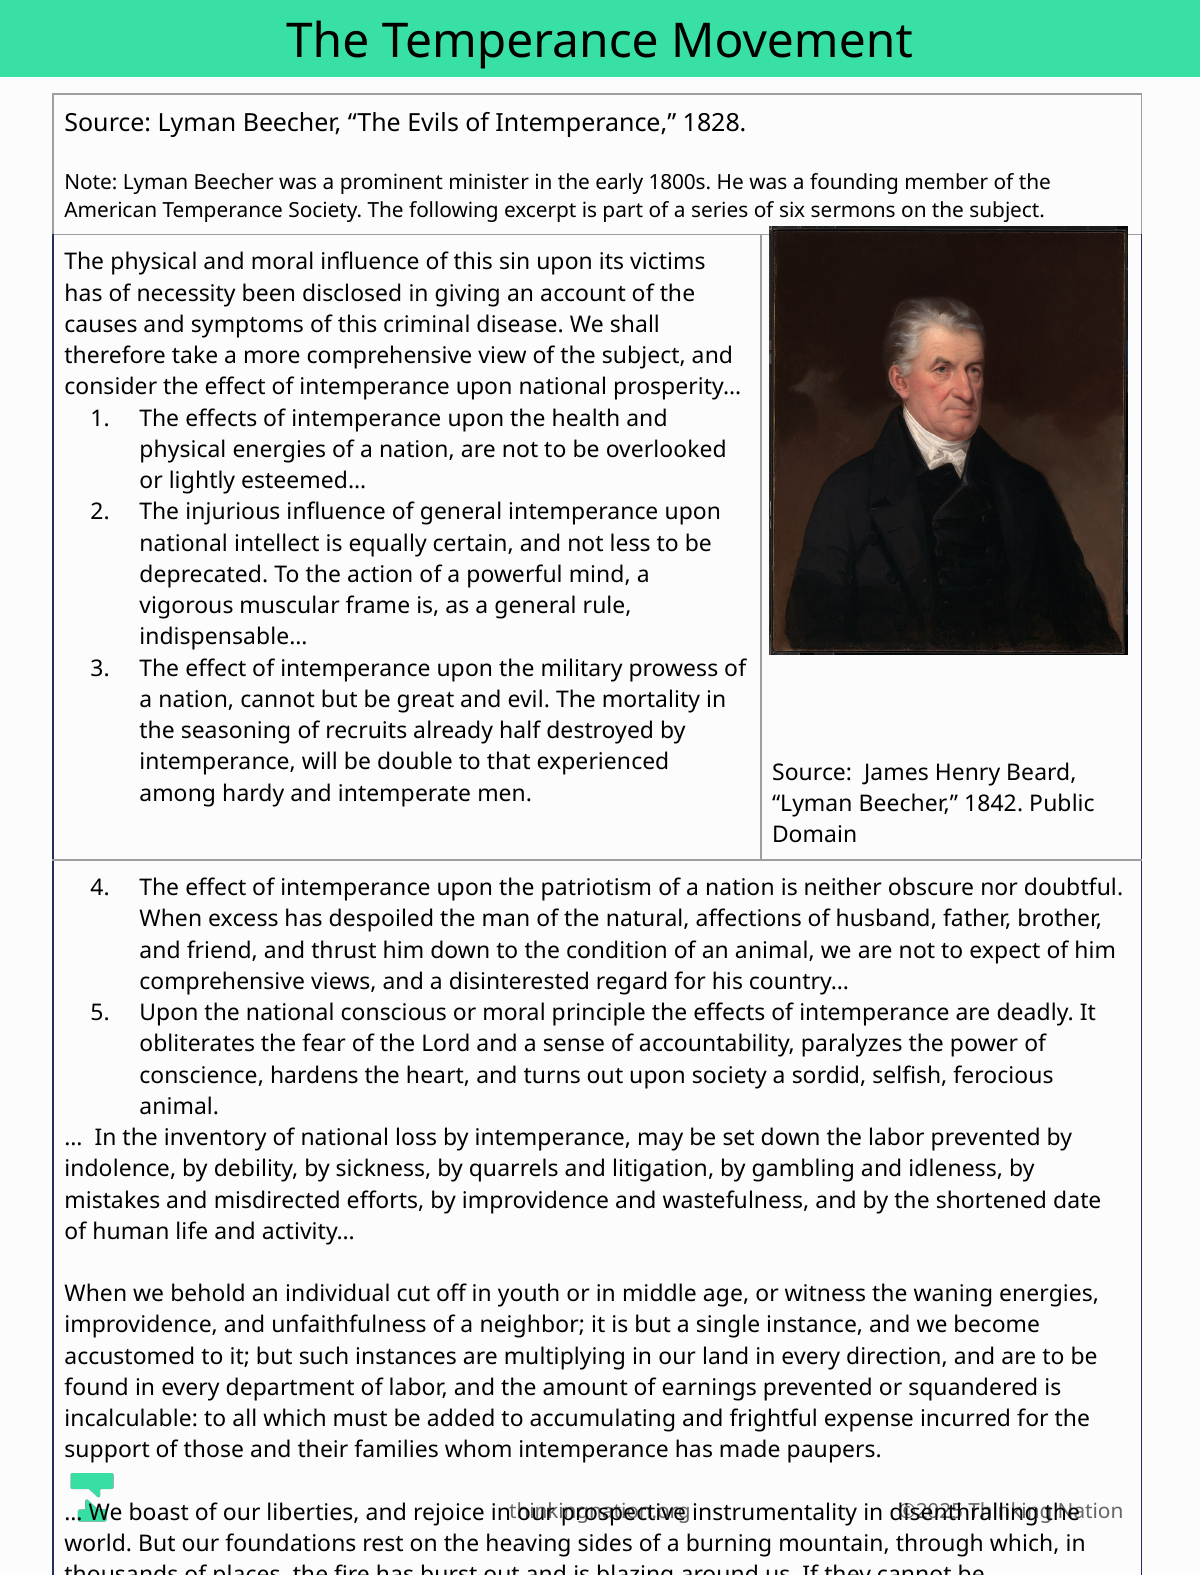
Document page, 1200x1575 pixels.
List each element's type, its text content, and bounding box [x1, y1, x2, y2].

picture [58, 1463, 126, 1531]
table_cell The physical and moral influence of this sin upon its victims has of necessity been disclosed in giving an account of the causes and symptoms of this criminal disease. We shall therefore take a more comprehensive view of the subject, and consider the effect of intemperance upon national prosperity… The effects of intemperance upon the health and physical energies of a nation, are not to be overlooked or lightly esteemed… The injurious influence of general intemperance upon national intellect is equally certain, and not less to be deprecated. To the action of a powerful mind, a vigorous muscular frame is, as a general rule, indispensable… The effect of intemperance upon the military prowess of a nation, cannot but be great and evil. The mortality in the seasoning of recruits already half destroyed by intemperance, will be double to that experienced among hardy and intemperate men. [54, 235, 760, 859]
table_header Source: Lyman Beecher, “The Evils of Intemperance,” 1828. Note: Lyman Beecher was a prominent minister in the early 1800s. He was a founding member of the American Temperance Society. The following excerpt is part of a series of six sermons on the subject. [54, 95, 1141, 234]
picture [769, 225, 1128, 656]
text_box The Temperance Movement [0, 0, 1200, 77]
table_cell Source: James Henry Beard, “Lyman Beecher,” 1842. Public Domain [762, 235, 1141, 859]
table_cell The effect of intemperance upon the patriotism of a nation is neither obscure nor doubtful. When excess has despoiled the man of the natural, affections of husband, father, brother, and friend, and thrust him down to the condition of an animal, we are not to expect of him comprehensive views, and a disinterested regard for his country… Upon the national conscious or moral principle the effects of intemperance are deadly. It obliterates the fear of the Lord and a sense of accountability, paralyzes the power of conscience, hardens the heart, and turns out upon society a sordid, selfish, ferocious animal. … In the inventory of national loss by intemperance, may be set down the labor prevented by indolence, by debility, by sickness, by quarrels and litigation, by gambling and idleness, by mistakes and misdirected efforts, by improvidence and wastefulness, and by the shortened date of human life and activity… When we behold an individual cut off in youth or in middle age, or witness the waning energies, improvidence, and unfaithfulness of a neighbor; it is but a single instance, and we become accustomed to it; but such instances are multiplying in our land in every direction, and are to be found in every department of labor, and the amount of earnings prevented or squandered is incalculable: to all which must be added to accumulating and frightful expense incurred for the support of those and their families whom intemperance has made paupers. … We boast of our liberties, and rejoice in our prospective instrumentality in disenthralling the world. But our foundations rest on the heaving sides of a burning mountain, through which, in thousands of places, the fire has burst out and is blazing around us. If they cannot be extinguished, we are undone; our sun is fast setting, and the darkness of an endless night is closing in upon us. [54, 861, 1141, 1575]
